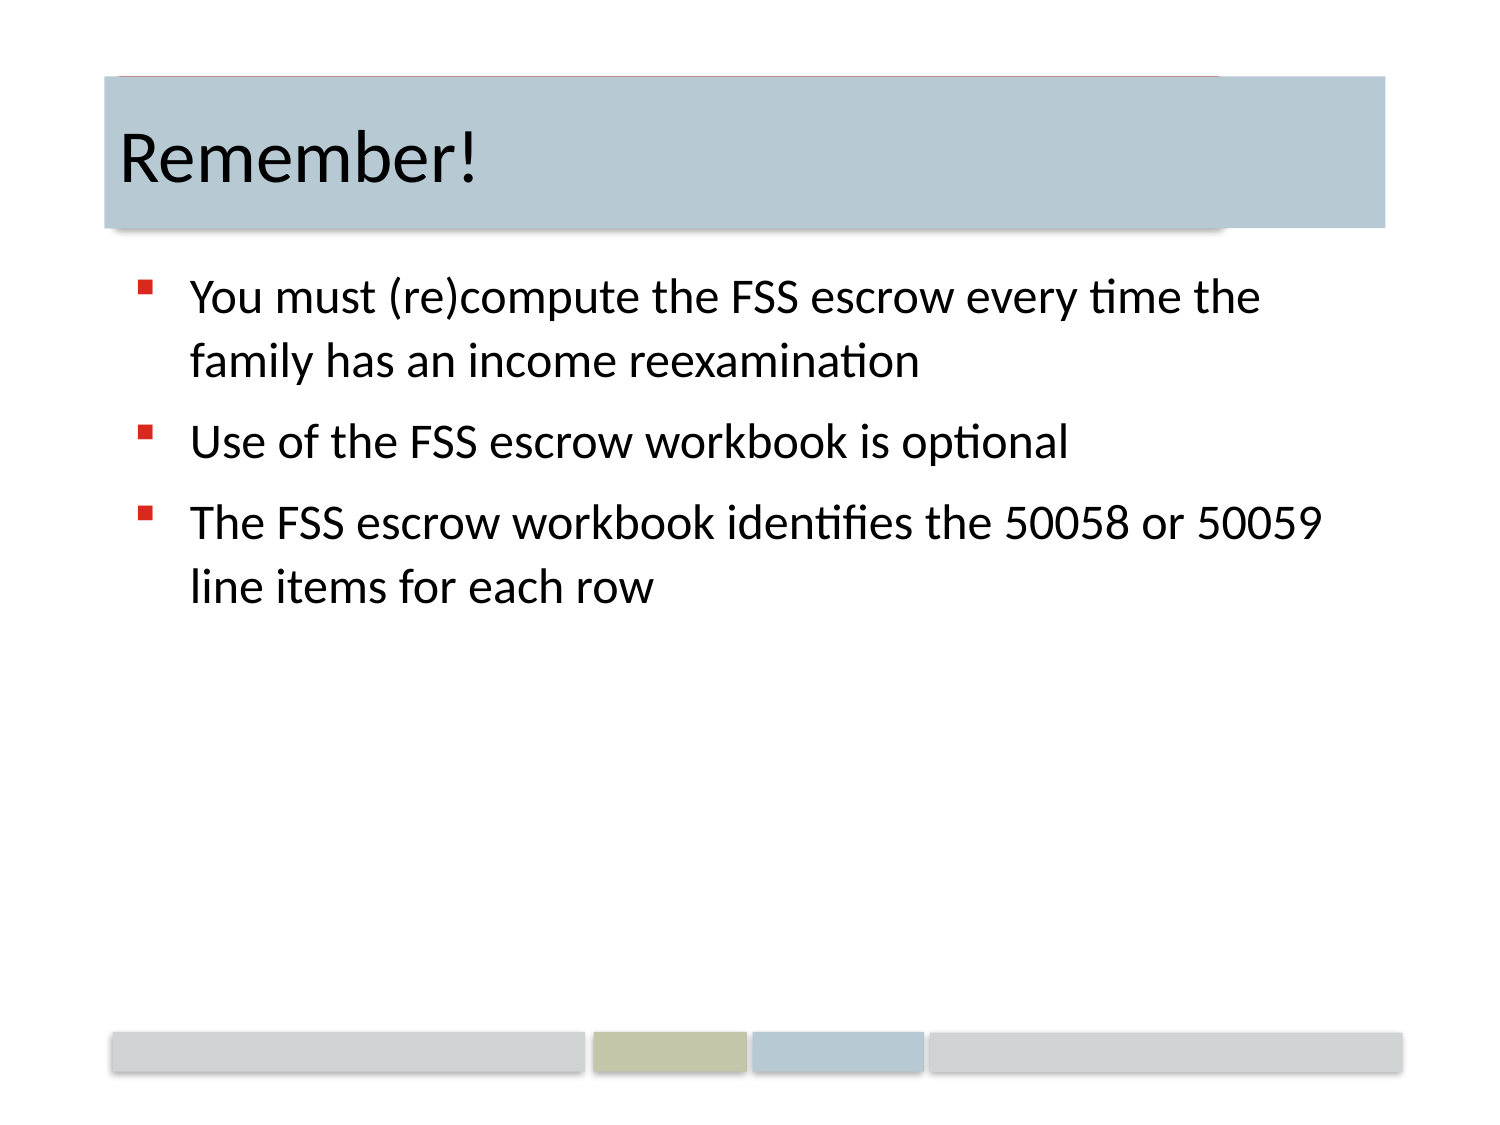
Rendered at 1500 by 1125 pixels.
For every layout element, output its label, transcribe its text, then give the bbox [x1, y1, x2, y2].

list You must (re)compute the FSS escrow every time the family has an income reexamination Use of the FSS escrow workbook is optional The FSS escrow workbook identifies the 50058 or 50059 line items for each row [118, 252, 1386, 1007]
text_box Remember! [104, 76, 1386, 229]
